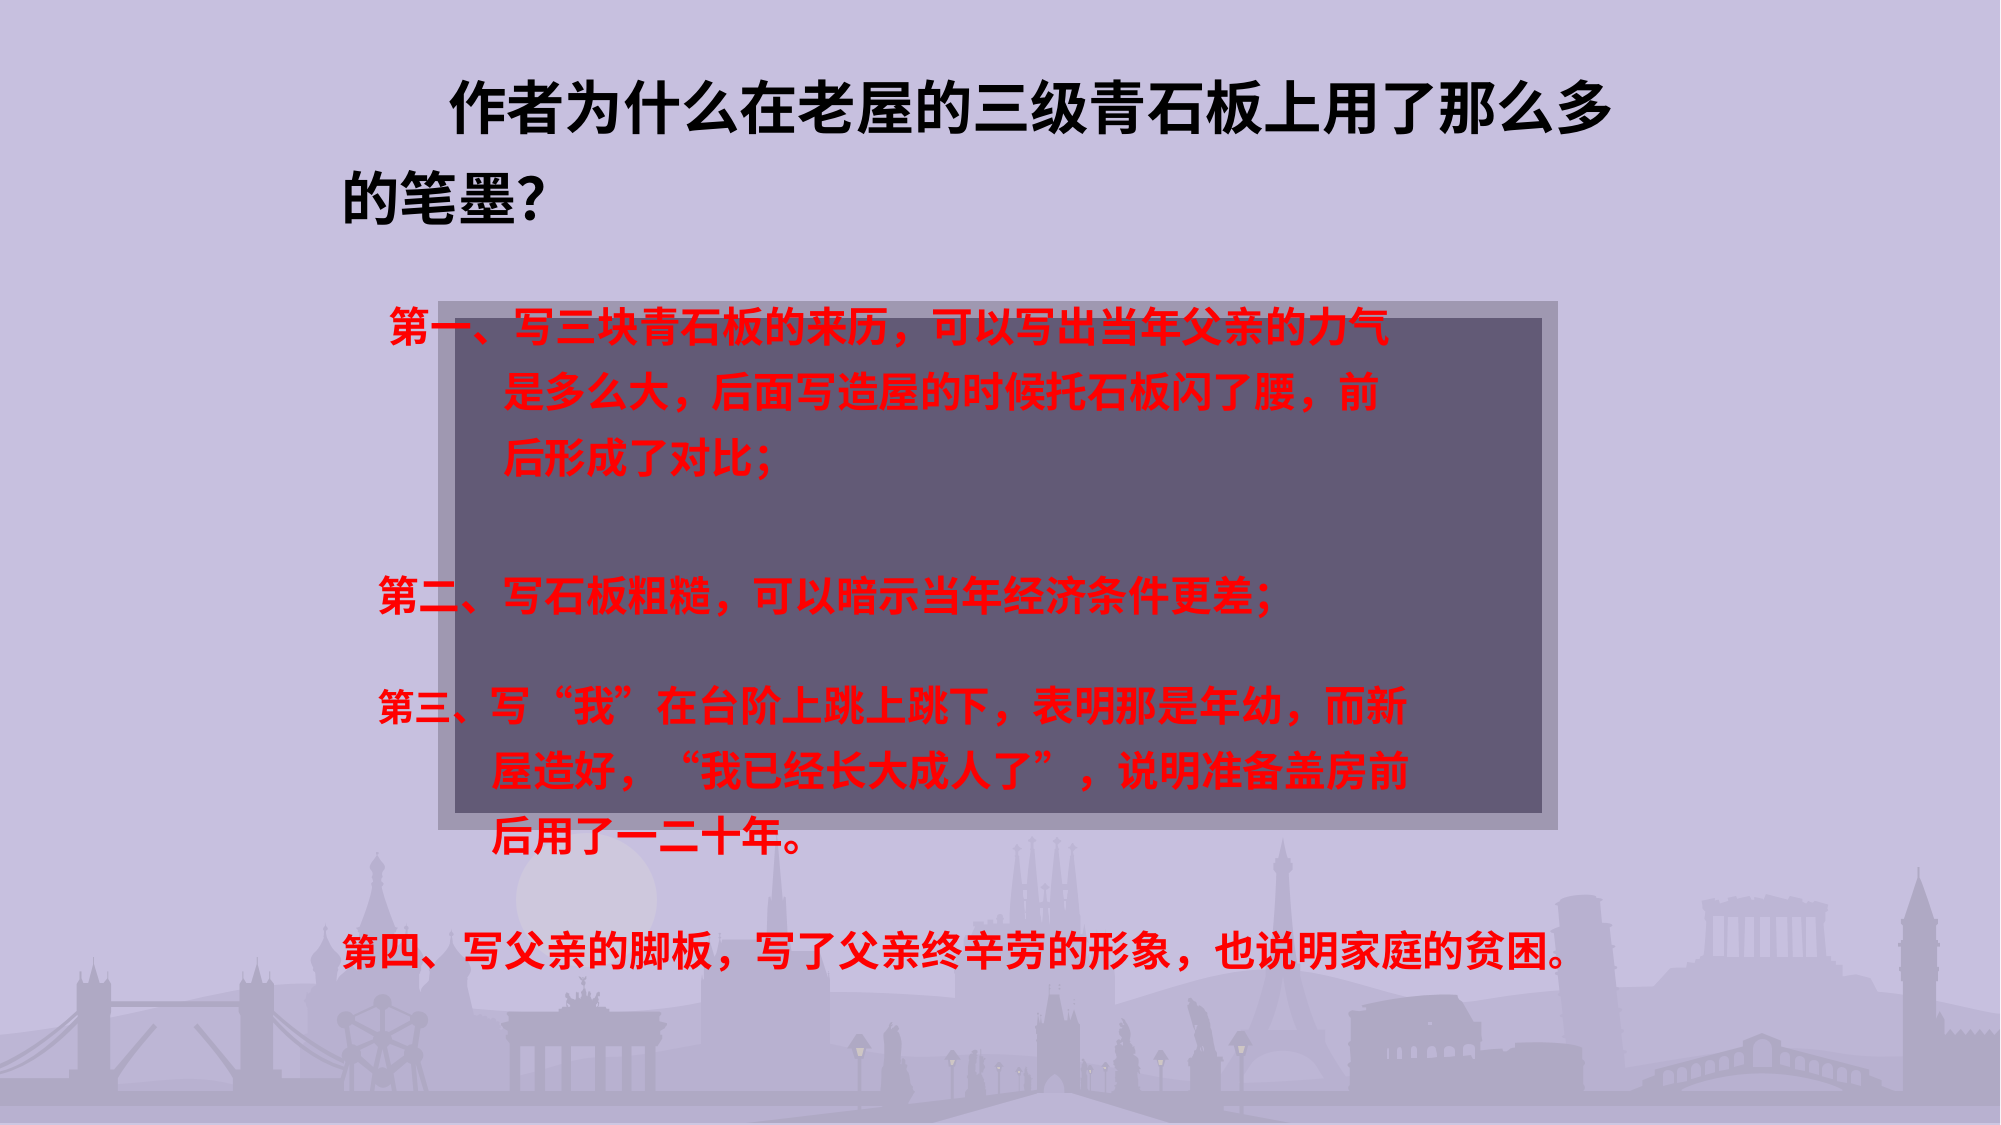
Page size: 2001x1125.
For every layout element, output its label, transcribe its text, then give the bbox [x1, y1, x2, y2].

picture [0, 0, 2001, 1125]
text_box 作者为什么在老屋的三级青石板上用了那么多的笔墨？ [326, 42, 1650, 240]
text_box 第二、写石板粗糙，可以暗示当年经济条件更差； [362, 562, 1311, 628]
text_box 第三、写“我”在台阶上跳上跳下，表明那是年幼，而新 屋造好，“我已经长大成人了”，说明准备盖房前 后用了一二十年。 [362, 657, 1637, 867]
text_box 第四、写父亲的脚板，写了父亲终辛劳的形象，也说明家庭的贫困。 [326, 916, 1703, 982]
text_box 第一、写三块青石板的来历，可以写出当年父亲的力气 是多么大，后面写造屋的时候托石板闪了腰，前 后形成了对比； [373, 278, 1650, 489]
